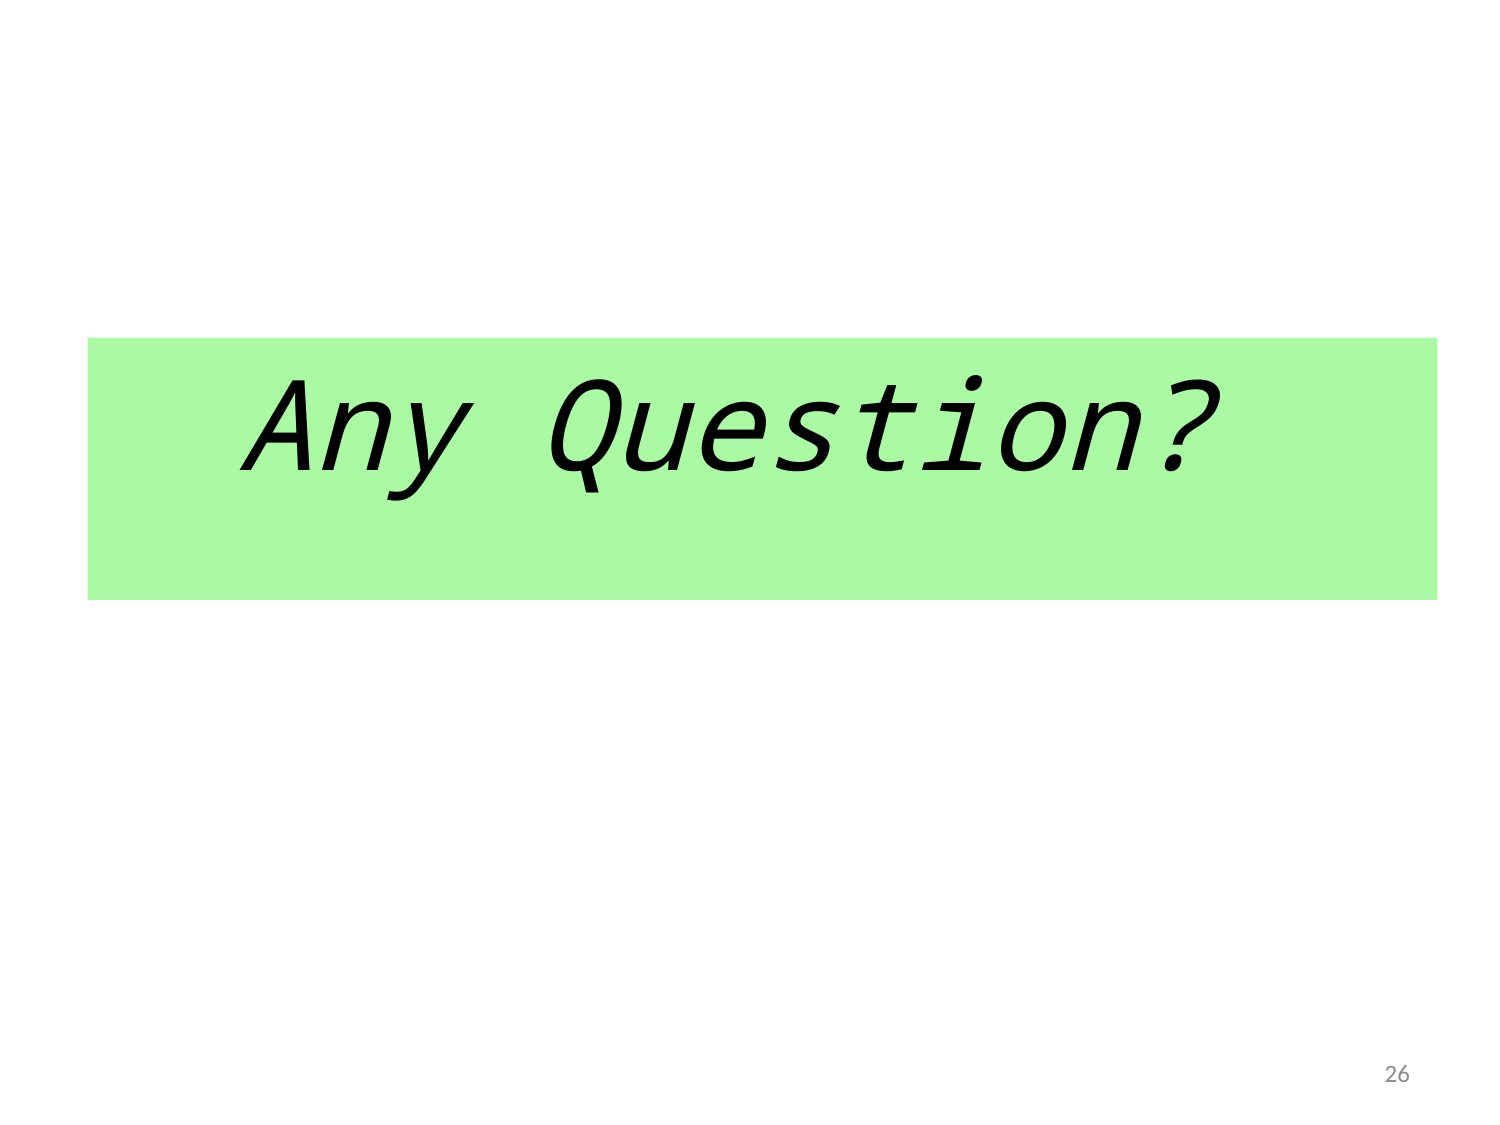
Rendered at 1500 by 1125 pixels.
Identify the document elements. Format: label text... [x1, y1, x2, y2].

slide_number 26 [1074, 1042, 1425, 1103]
list Any Question? [87, 337, 1438, 600]
